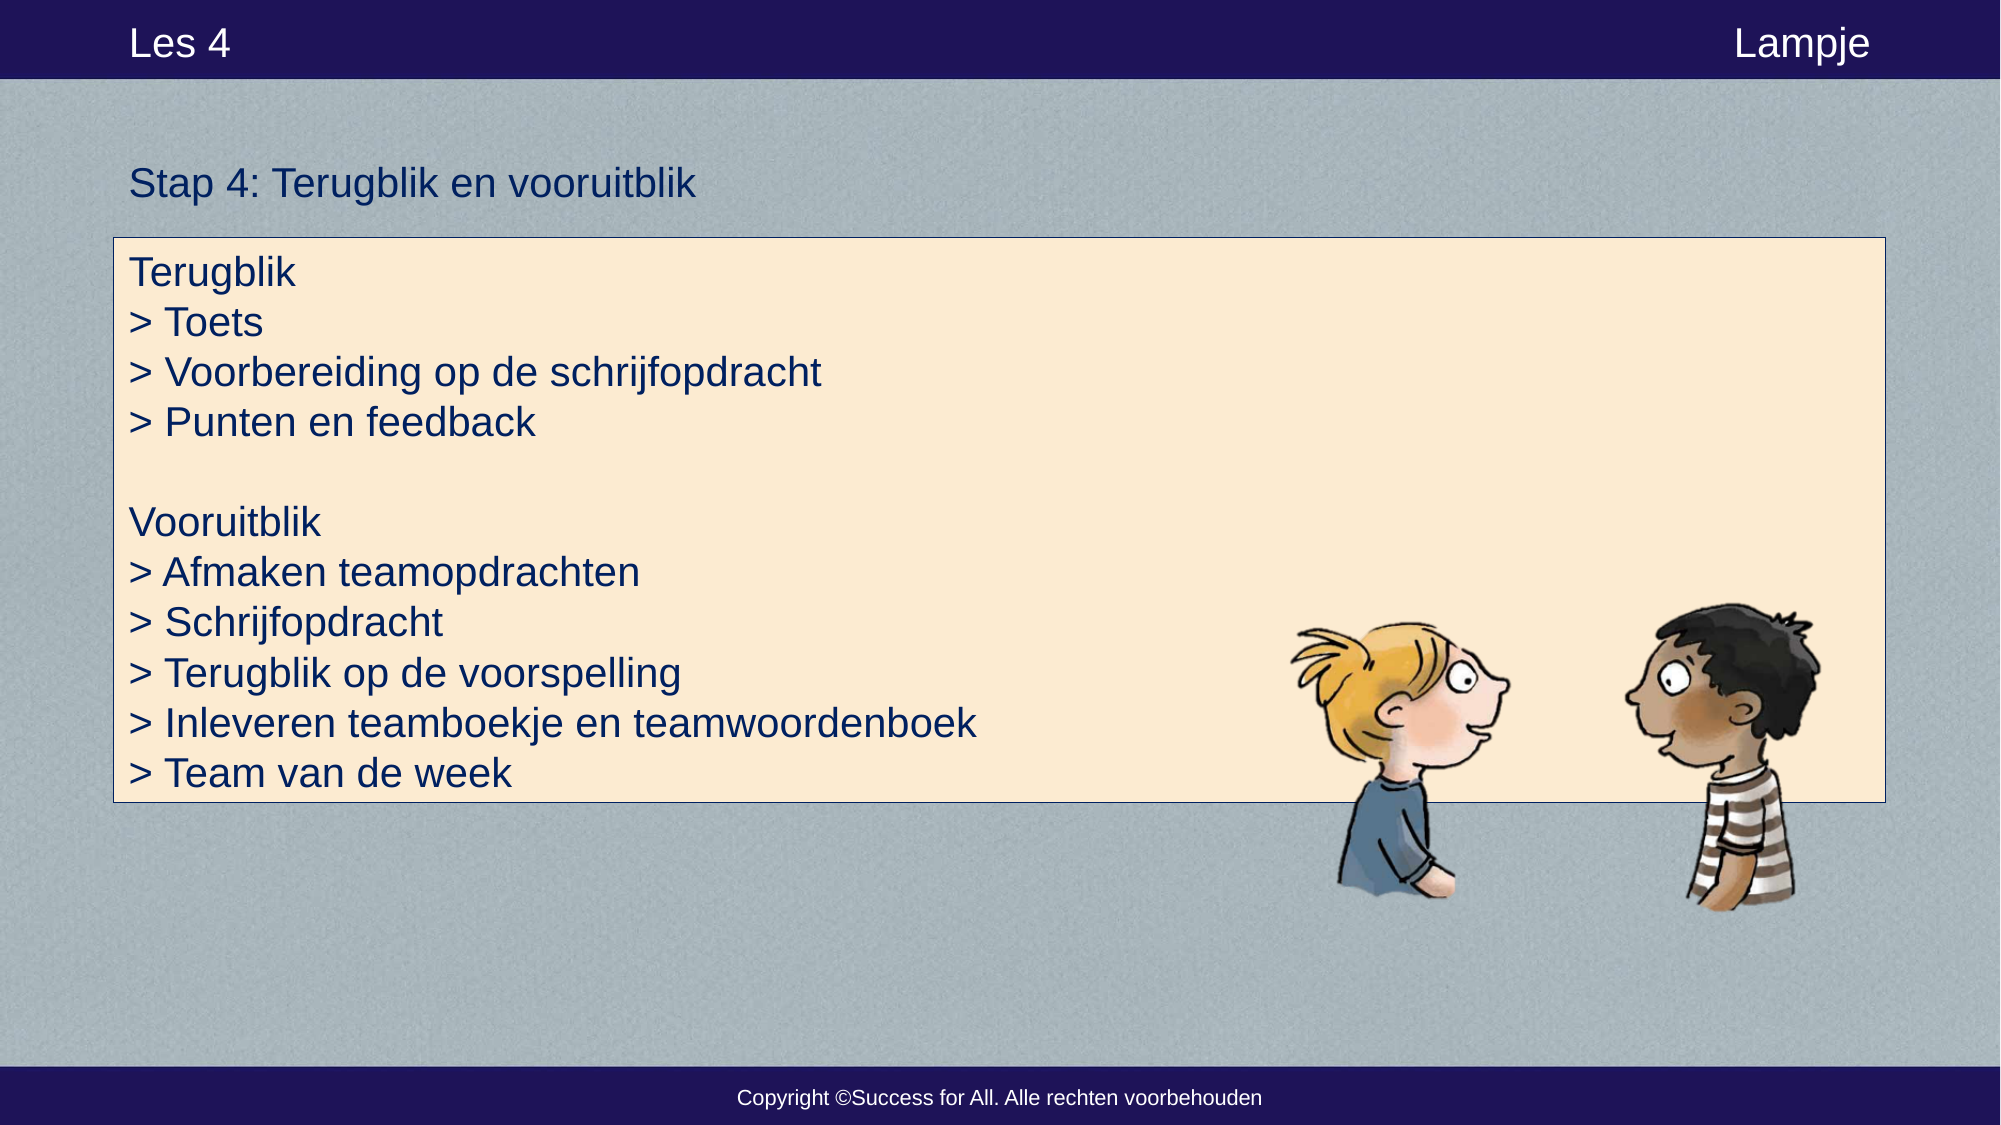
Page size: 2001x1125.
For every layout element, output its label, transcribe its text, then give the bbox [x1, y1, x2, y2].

picture [0, 0, 2001, 1125]
text_box Stap 4: Terugblik en vooruitblik [113, 148, 1635, 214]
text_box Les 4 [114, 8, 354, 73]
text_box Terugblik > Toets > Voorbereiding op de schrijfopdracht > Punten en feedback Vooruitblik > Afmaken teamopdrachten > Schrijfopdracht > Terugblik op de voorspelling > Inleveren teamboekje en teamwoordenboek > Team van de week [113, 237, 1886, 803]
text_box Copyright ©Success for All. Alle rechten voorbehouden [0, 1076, 2000, 1125]
text_box Lampje [999, 8, 1886, 73]
